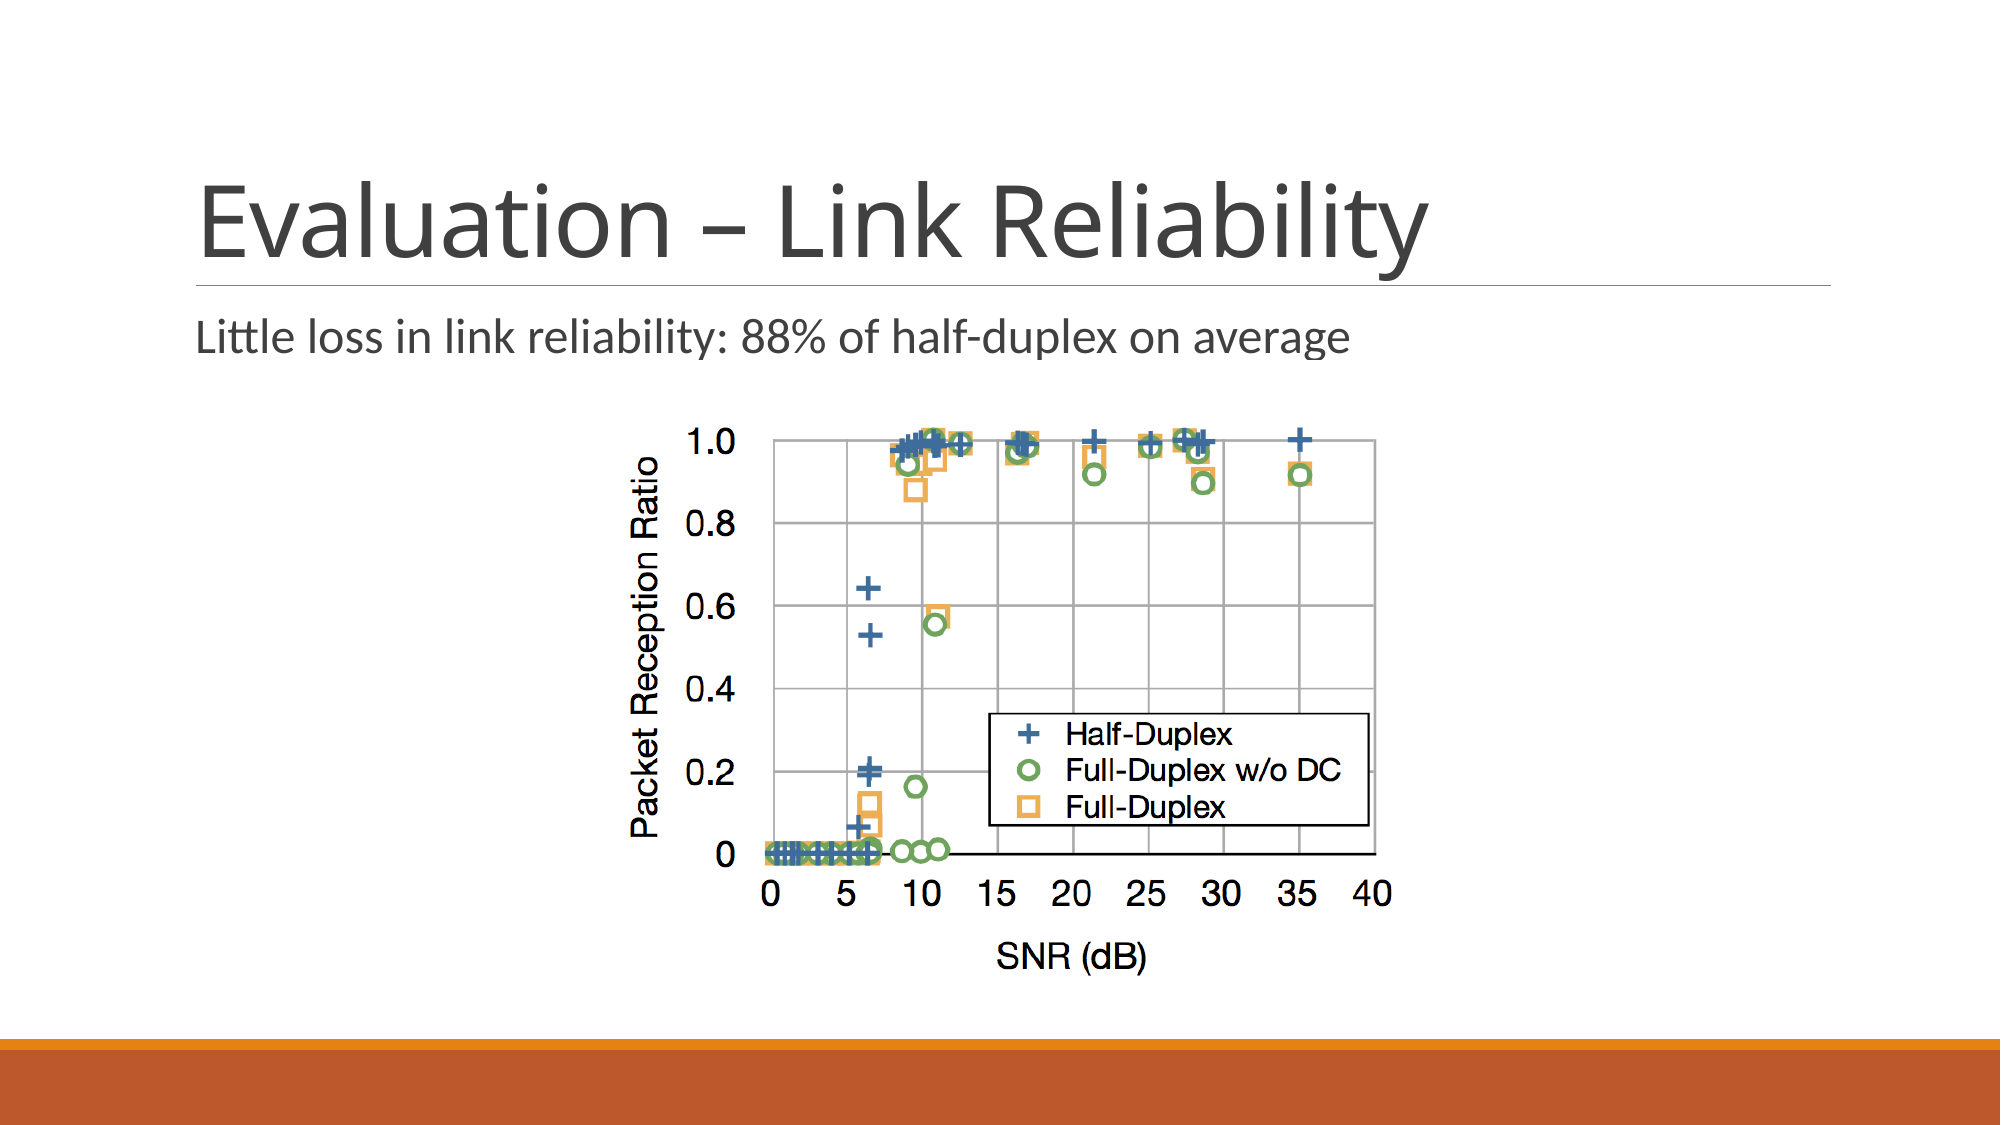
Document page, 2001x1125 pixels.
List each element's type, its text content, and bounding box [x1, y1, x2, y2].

picture [556, 359, 1453, 1018]
list Little loss in link reliability: 88% of half-duplex on average [180, 302, 1830, 963]
title Evaluation – Link Reliability [180, 47, 1830, 285]
